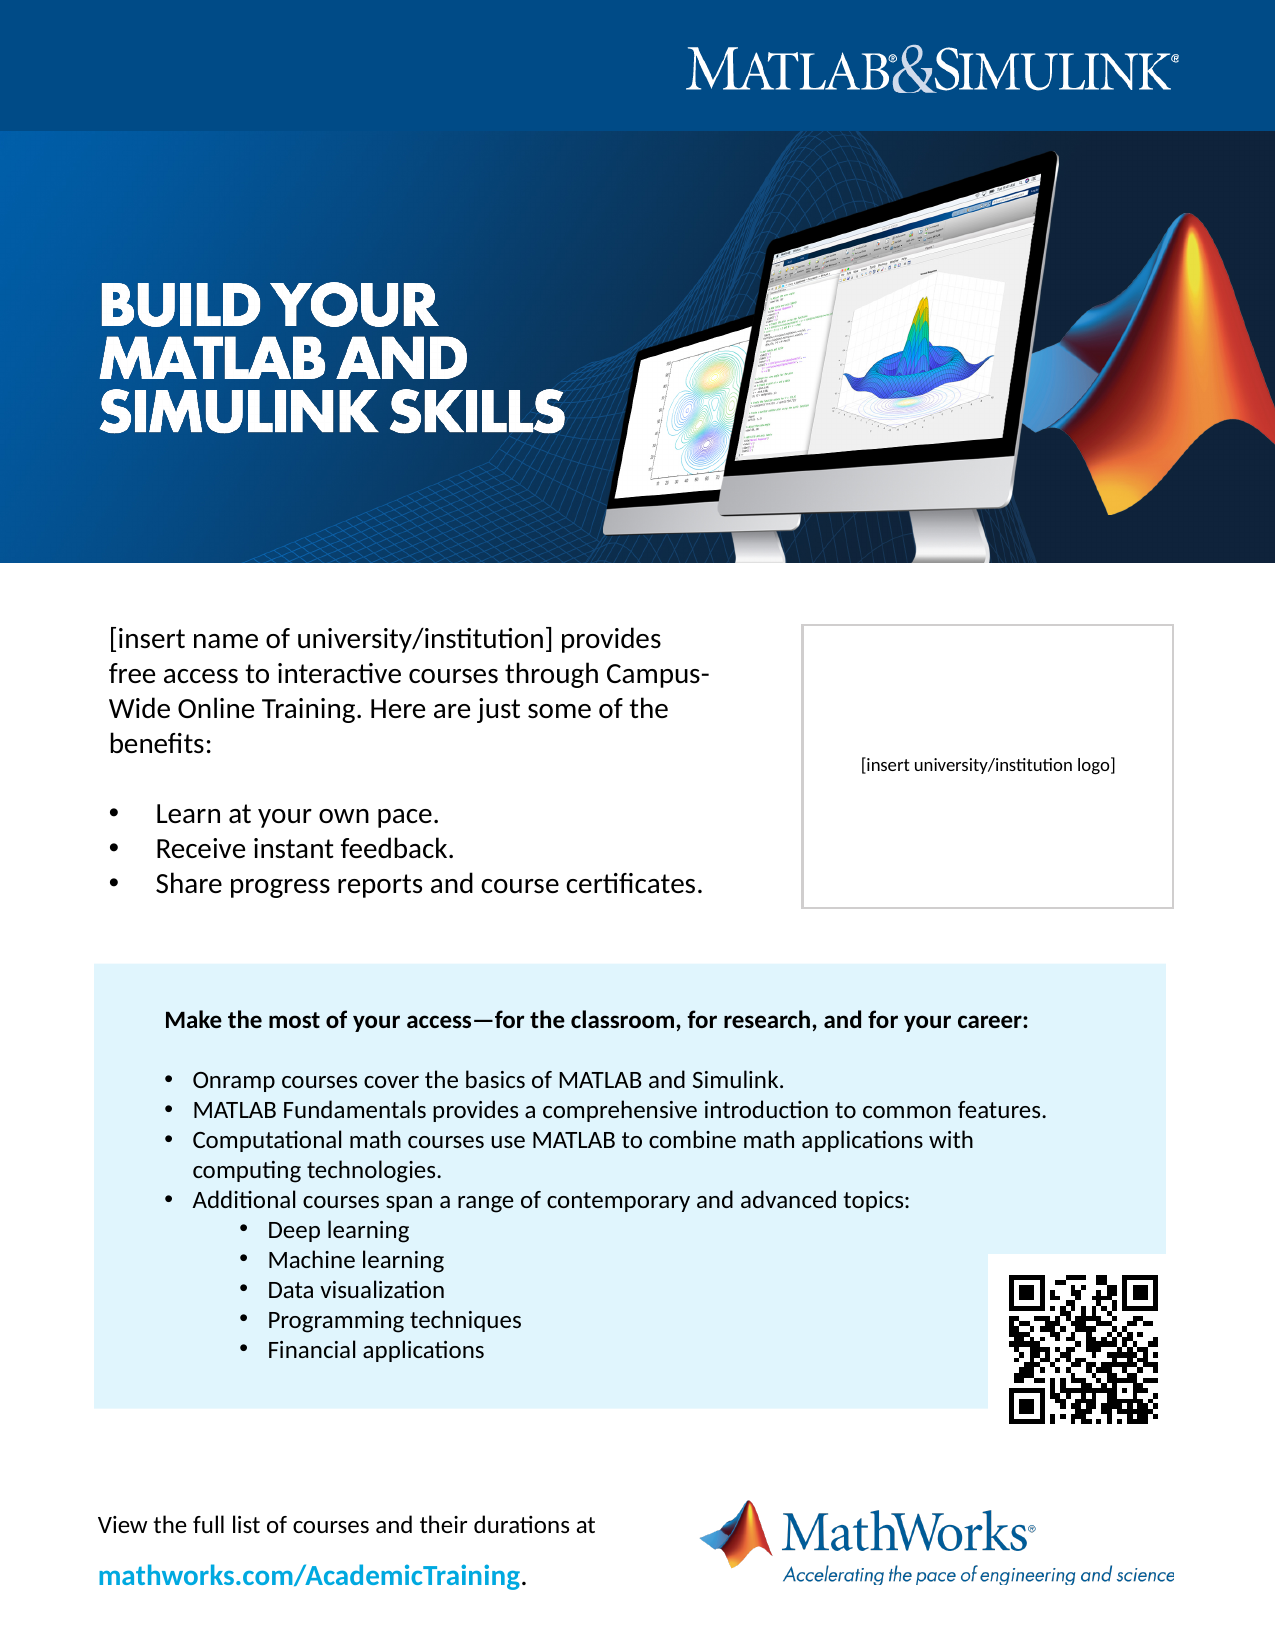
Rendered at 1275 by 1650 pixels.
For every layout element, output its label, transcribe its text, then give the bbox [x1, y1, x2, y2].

text_box [0, 0, 1275, 130]
picture [0, 130, 1275, 564]
picture [686, 44, 1179, 93]
text_box Make the most of your access—for the classroom, for research, and for your career: Onramp courses cover the basics of MATLAB and Simulink. MATLAB Fundamentals provides a comprehensive introduction to common features. Computational math courses use MATLAB to combine math applications with computing technologies. Additional courses span a range of contemporary and advanced topics: Deep learning Machine learning Data visualization Programming techniques Financial applications [149, 996, 1083, 1371]
text_box [801, 624, 1174, 909]
text_box [insert university/institution logo] [802, 744, 1175, 783]
text_box [93, 963, 1167, 1410]
picture [699, 1500, 1174, 1585]
text_box View the full list of courses and their durations at mathworks.com/AcademicTraining. [83, 1486, 617, 1599]
text_box [insert name of university/institution] provides free access to interactive courses through Campus-Wide Online Training. Here are just some of the benefits: Learn at your own pace. Receive instant feedback. Share progress reports and course certificates. [94, 612, 726, 907]
picture [988, 1254, 1179, 1445]
